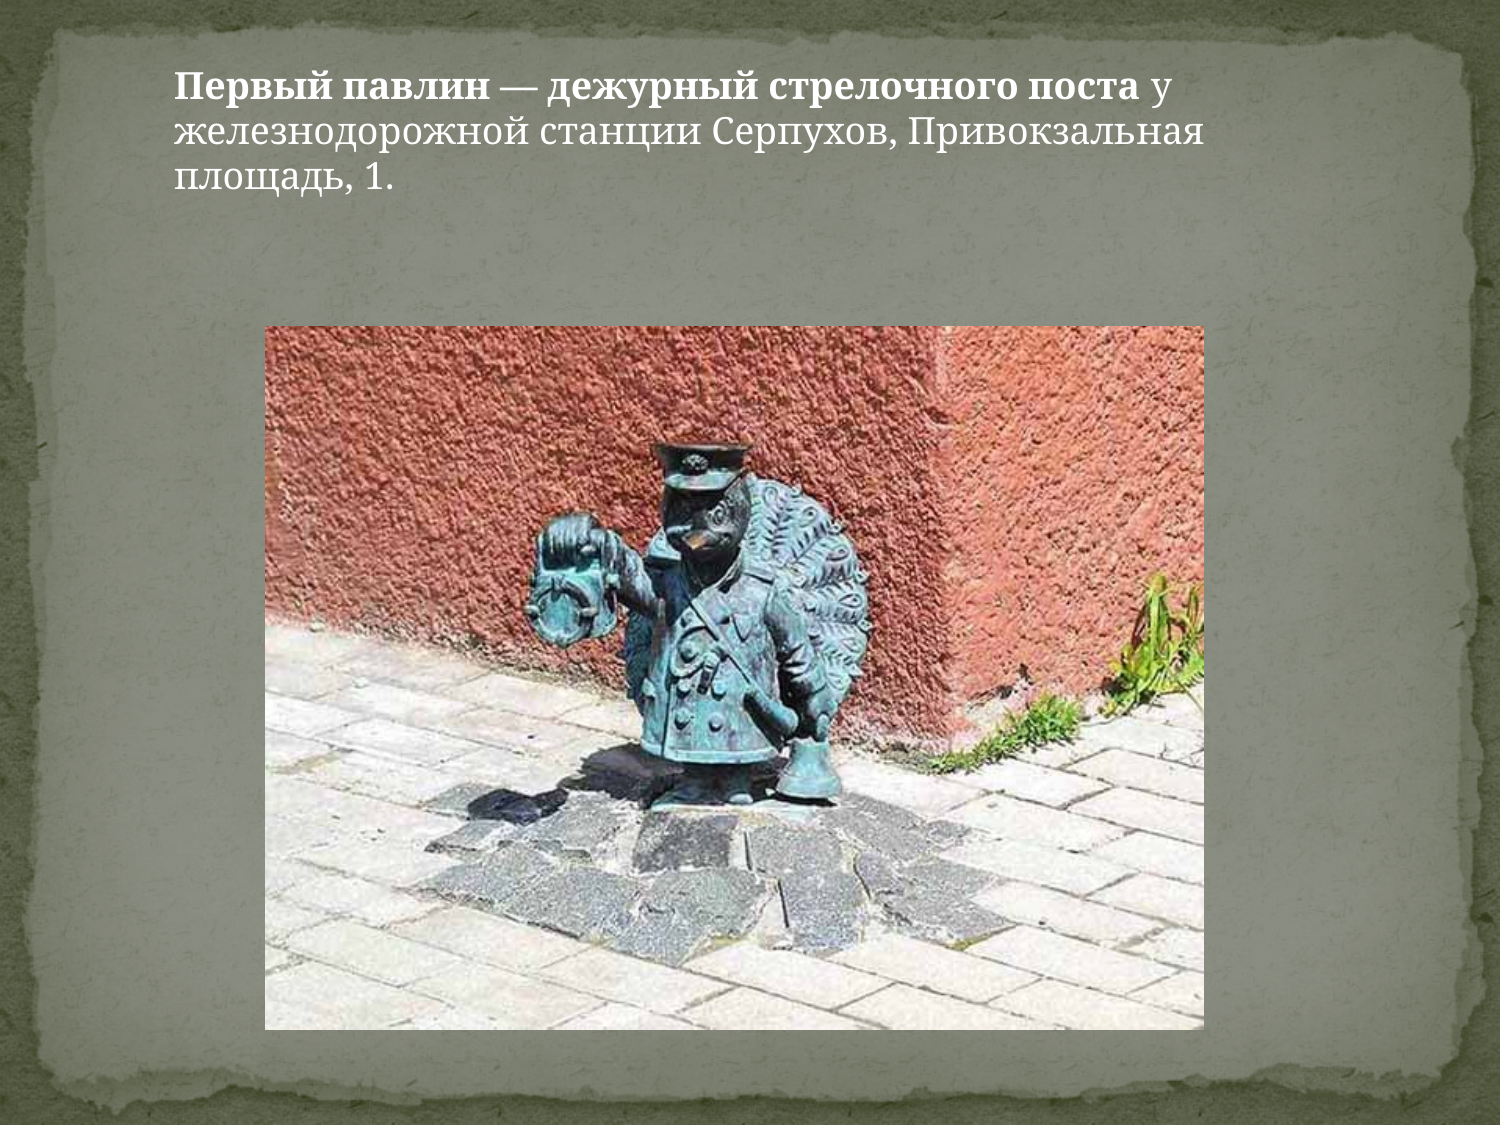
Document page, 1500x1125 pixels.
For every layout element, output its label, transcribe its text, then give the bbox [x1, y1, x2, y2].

picture [265, 326, 1204, 1030]
text_box Первый павлин — дежурный стрелочного поста у железнодорожной станции Серпухов, Привокзальная площадь, 1. [159, 54, 1400, 250]
